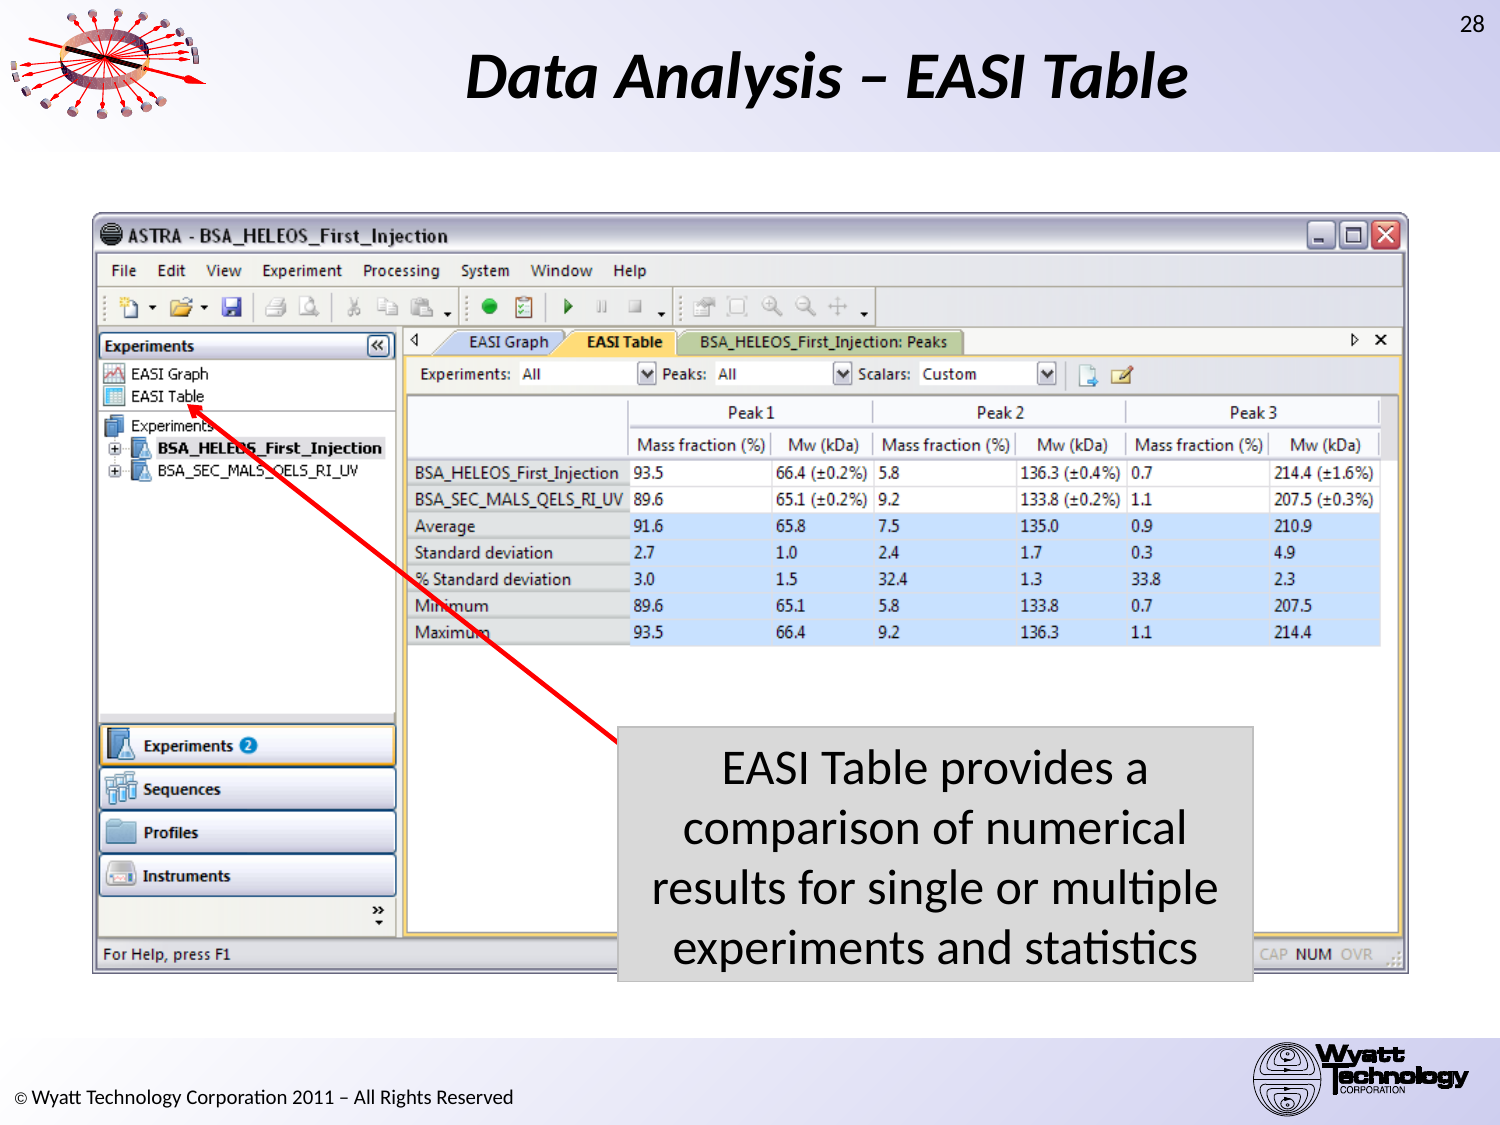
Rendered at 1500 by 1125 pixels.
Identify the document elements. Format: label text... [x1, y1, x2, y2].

picture [92, 212, 1409, 974]
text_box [186, 403, 632, 754]
title Data Analysis – EASI Table [217, 25, 1438, 120]
